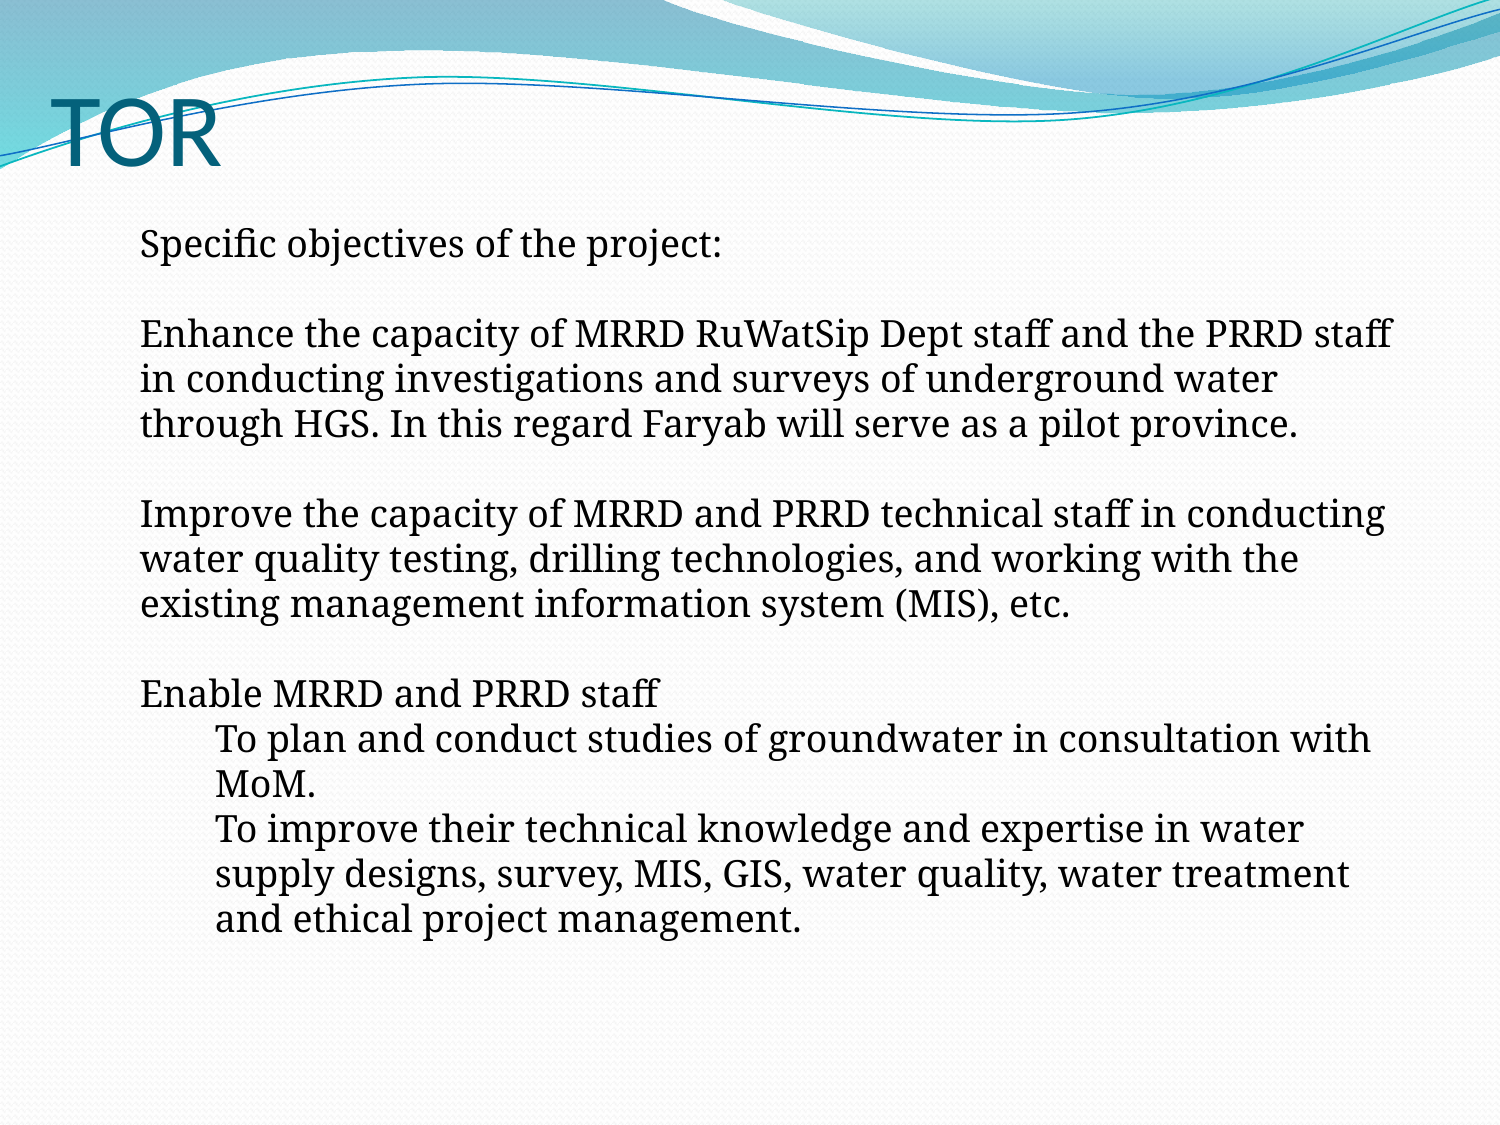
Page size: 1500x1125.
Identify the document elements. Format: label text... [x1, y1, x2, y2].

title TOR [50, 0, 1413, 188]
text_box Specific objectives of the project: Enhance the capacity of MRRD RuWatSip Dept staff and the PRRD staff in conducting investigations and surveys of underground water through HGS. In this regard Faryab will serve as a pilot province. Improve the capacity of MRRD and PRRD technical staff in conducting water quality testing, drilling technologies, and working with the existing management information system (MIS), etc. Enable MRRD and PRRD staff To plan and conduct studies of groundwater in consultation with MoM. To improve their technical knowledge and expertise in water supply designs, survey, MIS, GIS, water quality, water treatment and ethical project management. [125, 212, 1425, 948]
